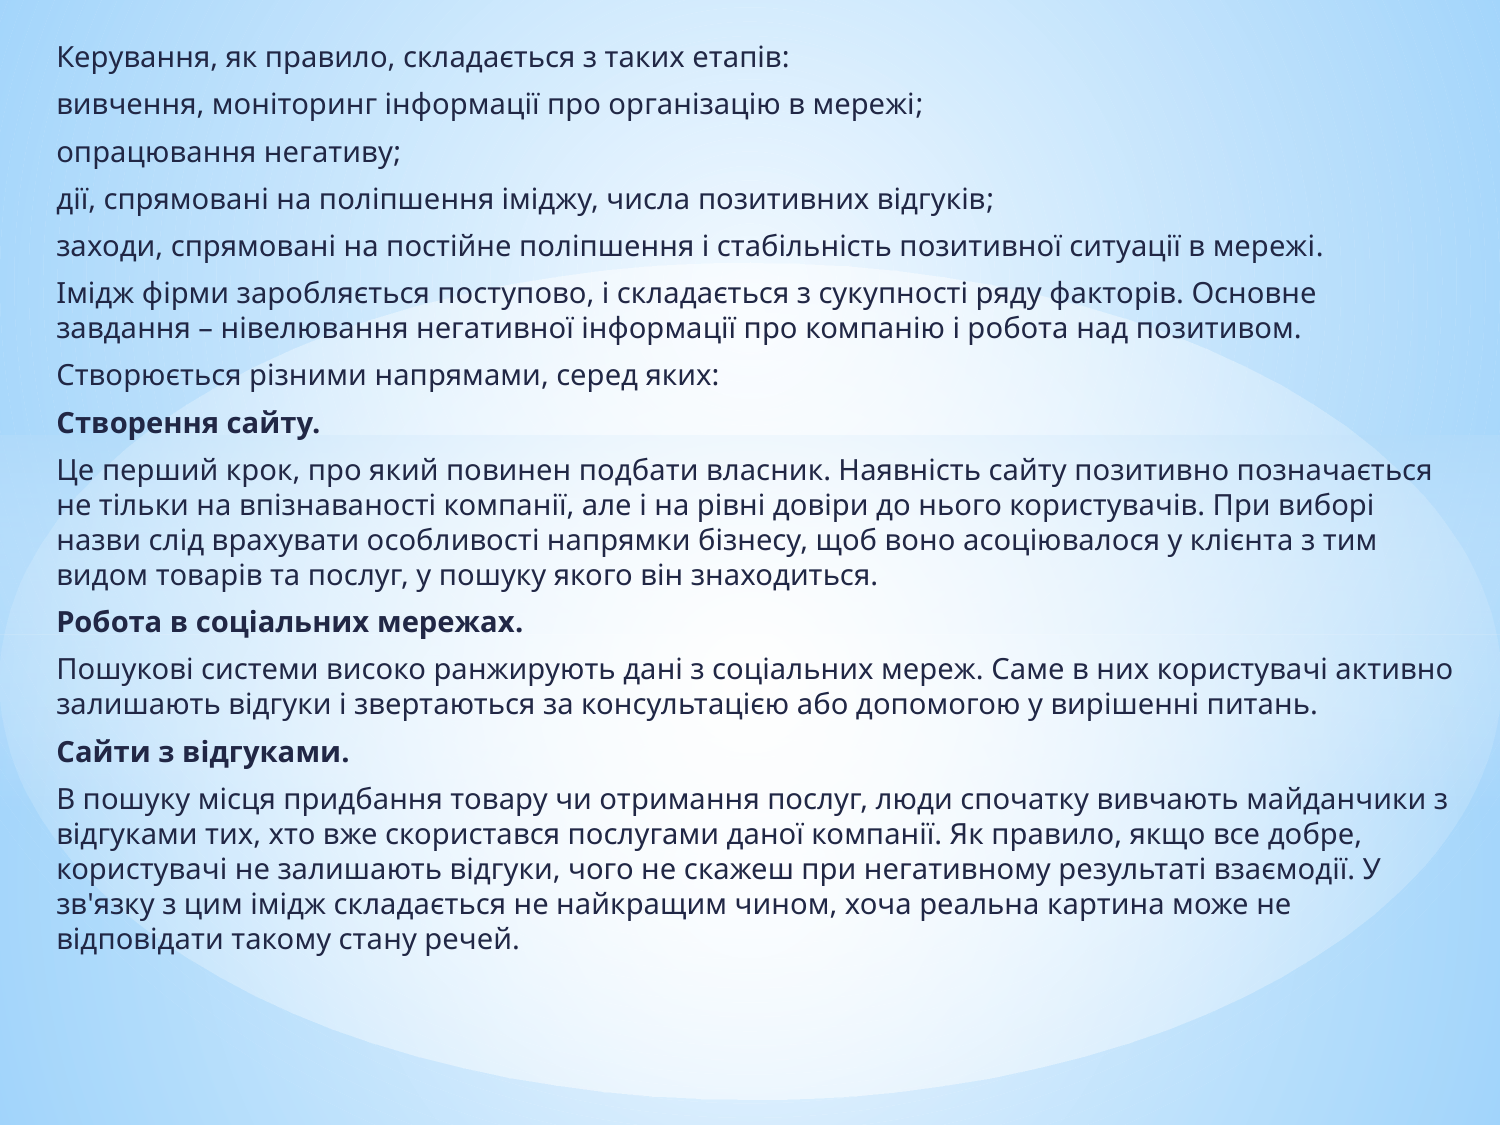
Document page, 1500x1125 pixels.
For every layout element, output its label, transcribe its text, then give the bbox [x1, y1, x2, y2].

subtitle Керування, як правило, складається з таких етапів: вивчення, моніторинг інформації про організацію в мережі; опрацювання негативу; дії, спрямовані на поліпшення іміджу, числа позитивних відгуків; заходи, спрямовані на постійне поліпшення і стабільність позитивної ситуації в мережі. Імідж фірми заробляється поступово, і складається з сукупності ряду факторів. Основне завдання – нівелювання негативної інформації про компанію і робота над позитивом. Створюється різними напрямами, серед яких: Створення сайту. Це перший крок, про який повинен подбати власник. Наявність сайту позитивно позначається не тільки на впізнаваності компанії, але і на рівні довіри до нього користувачів. При виборі назви слід врахувати особливості напрямки бізнесу, щоб воно асоціювалося у клієнта з тим видом товарів та послуг, у пошуку якого він знаходиться. Робота в соціальних мережах. Пошукові системи високо ранжирують дані з соціальних мереж. Саме в них користувачі активно залишають відгуки і звертаються за консультацією або допомогою у вирішенні питань. Сайти з відгуками. В пошуку місця придбання товару чи отримання послуг, люди спочатку вивчають майданчики з відгуками тих, хто вже скористався послугами даної компанії. Як правило, якщо все добре, користувачі не залишають відгуки, чого не скажеш при негативному результаті взаємодії. У зв'язку з цим імідж складається не найкращим чином, хоча реальна картина може не відповідати такому стану речей. [41, 30, 1471, 1094]
